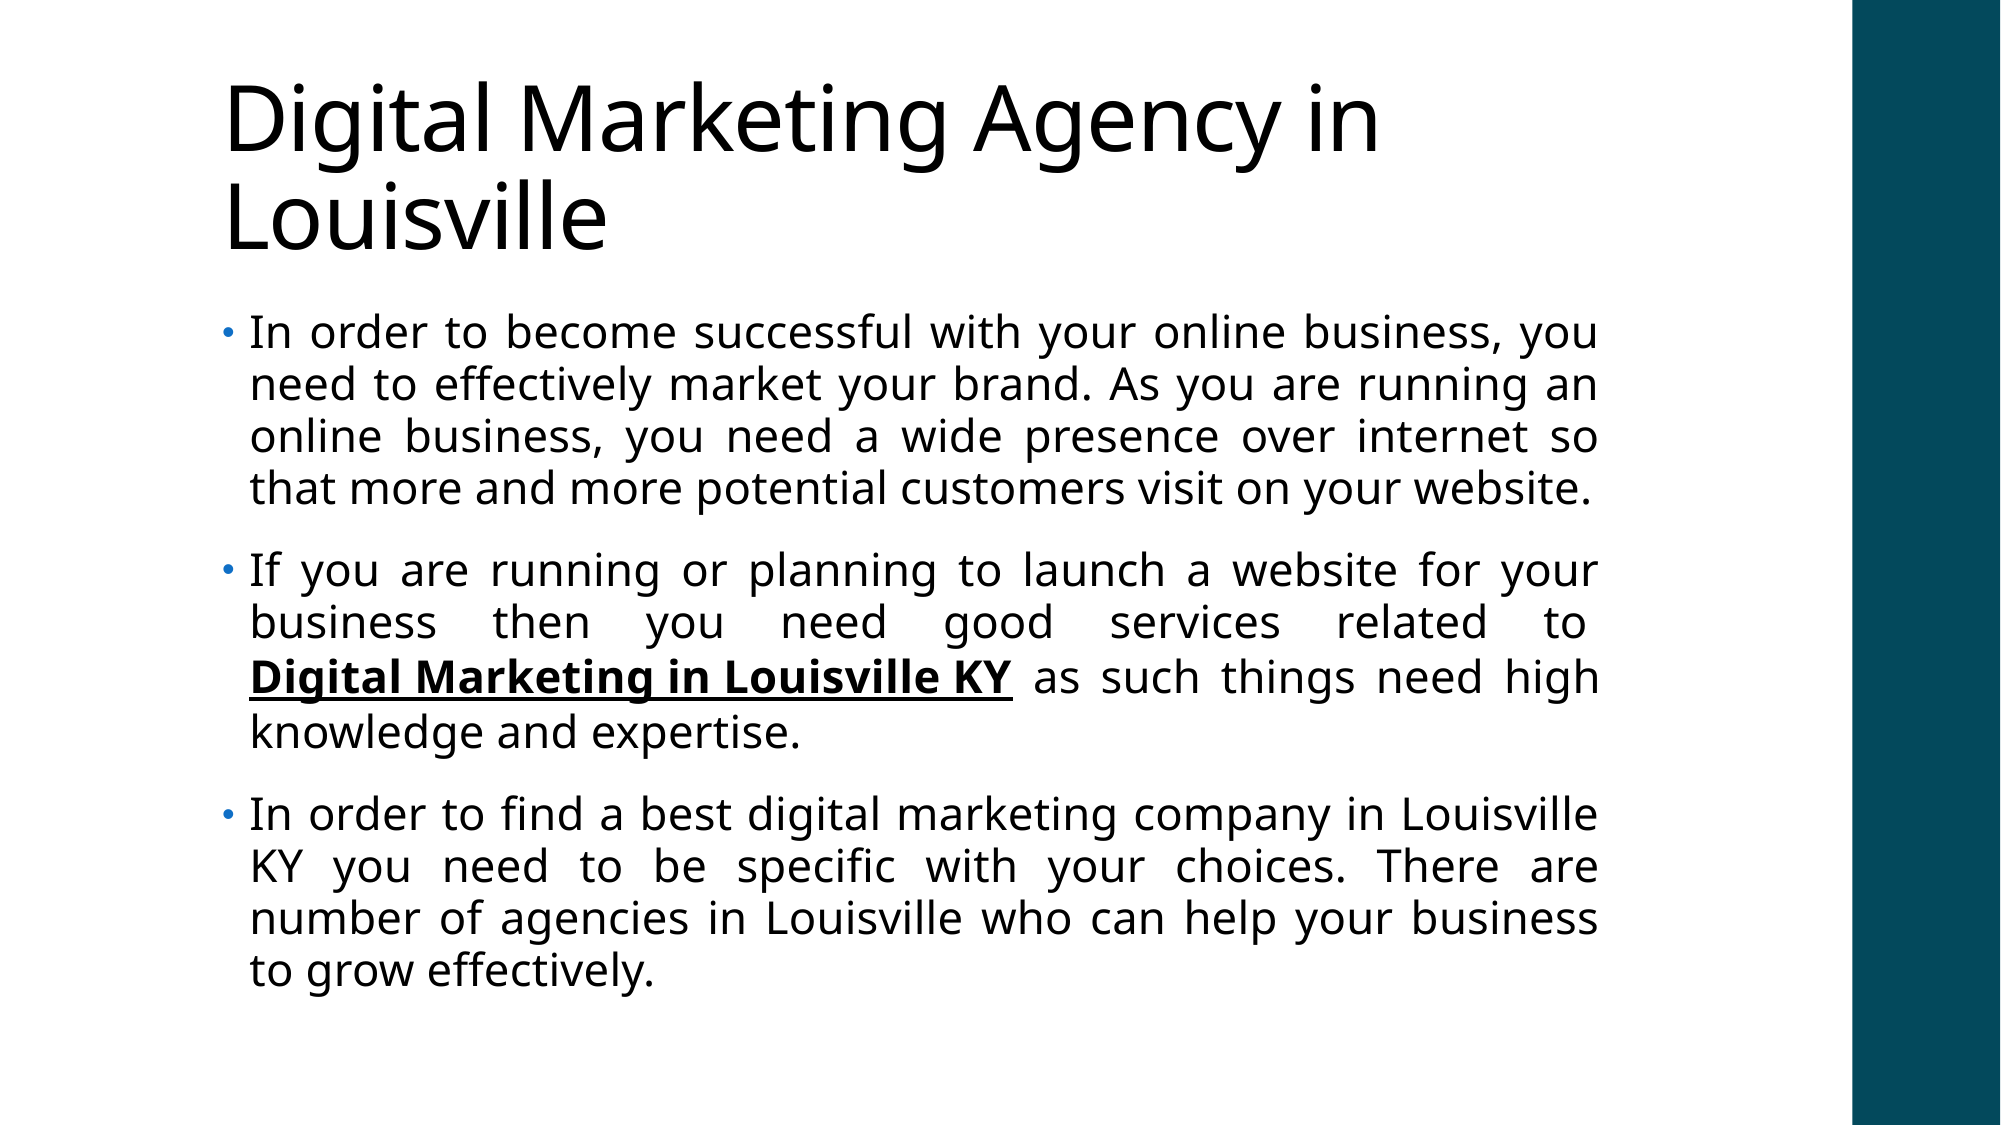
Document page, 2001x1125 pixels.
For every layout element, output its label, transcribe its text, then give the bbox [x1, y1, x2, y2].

list In order to become successful with your online business, you need to effectively market your brand. As you are running an online business, you need a wide presence over internet so that more and more potential customers visit on your website. If you are running or planning to launch a website for your business then you need good services related to Digital Marketing in Louisville KY as such things need high knowledge and expertise. In order to find a best digital marketing company in Louisville KY you need to be specific with your choices. There are number of agencies in Louisville who can help your business to grow effectively. [206, 299, 1617, 1014]
title Digital Marketing Agency in Louisville [206, 60, 1797, 278]
